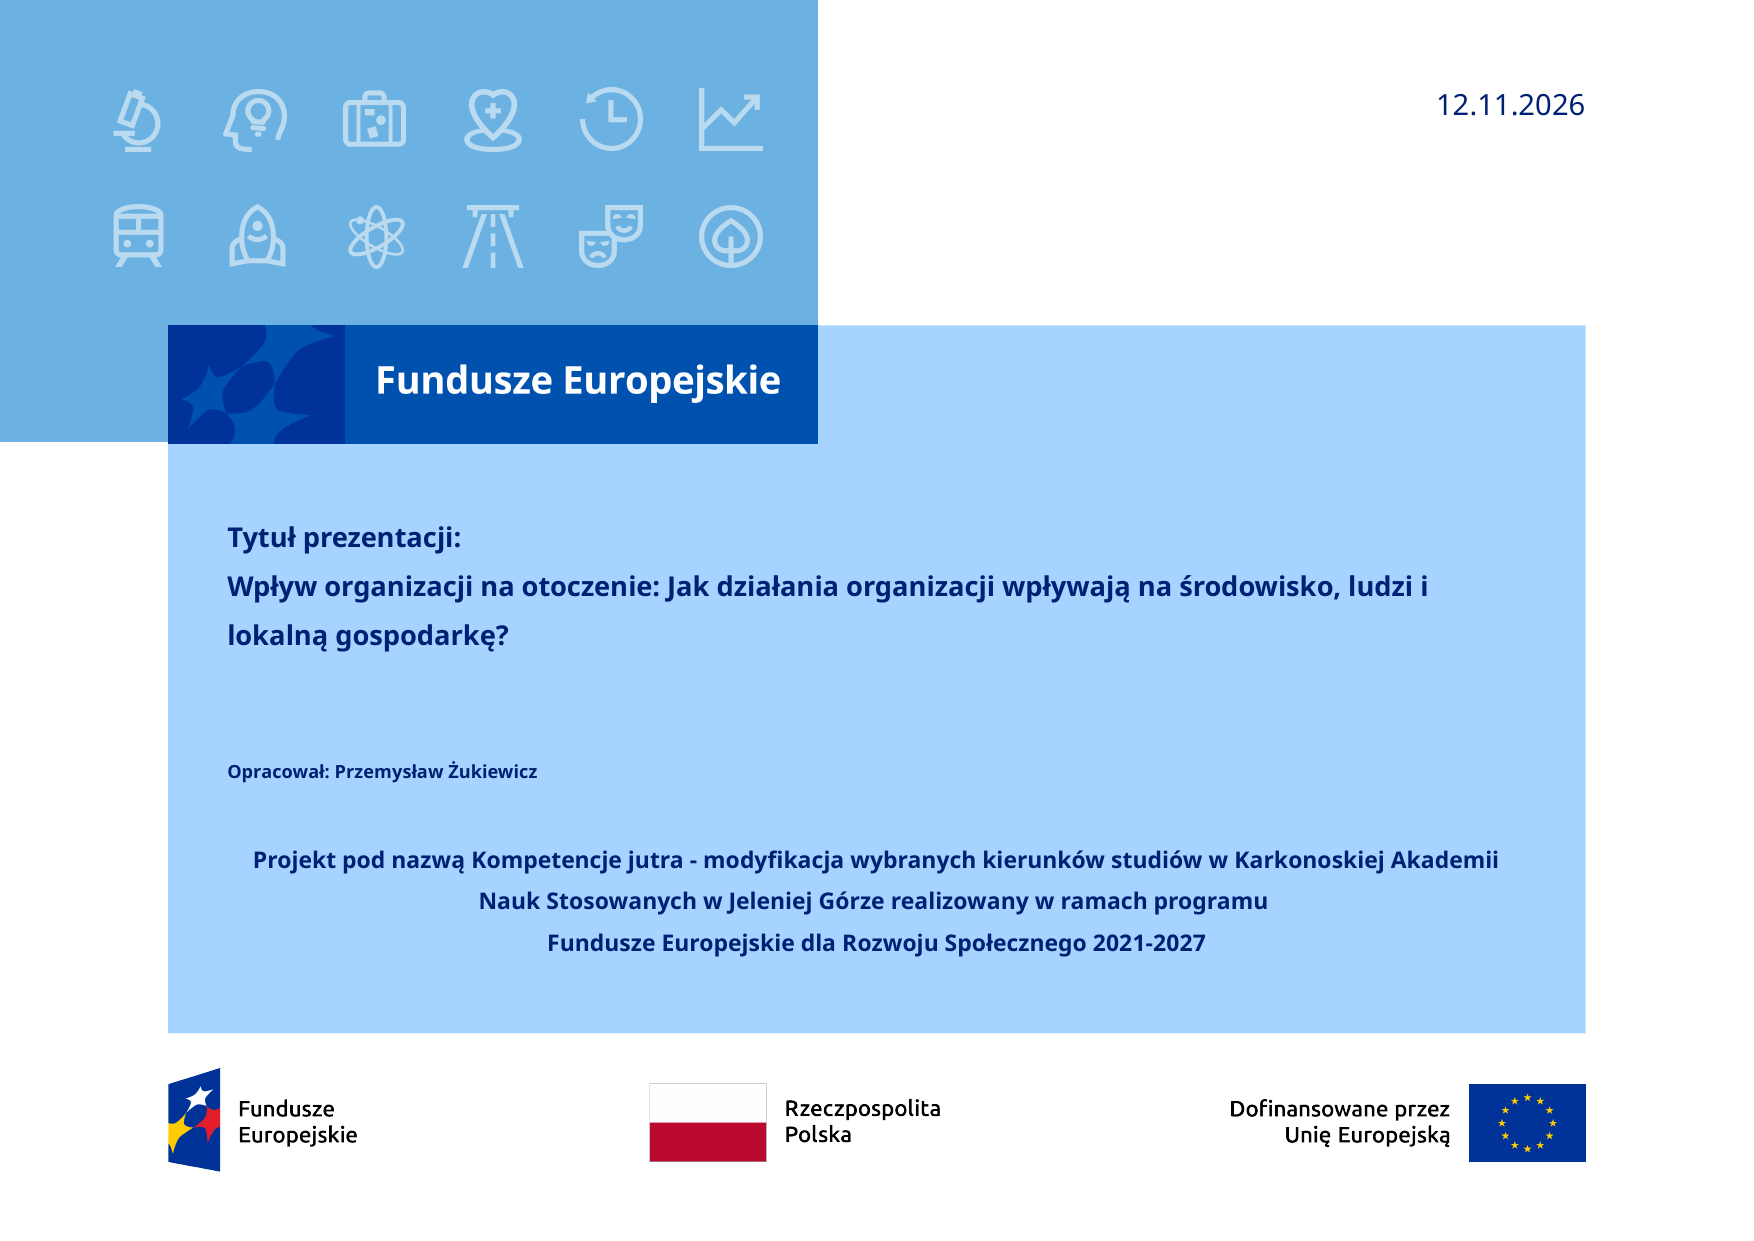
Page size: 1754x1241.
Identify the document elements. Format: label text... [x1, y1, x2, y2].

picture [168, 325, 818, 444]
picture [1192, 1045, 1625, 1201]
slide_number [1290, 88, 1586, 146]
subtitle Projekt pod nazwą Kompetencje jutra - modyfikacja wybranych kierunków studiów w Karkonoskiej Akademii Nauk Stosowanych w Jeleniej Górze realizowany w ramach programu Fundusze Europejskie dla Rozwoju Społecznego 2021-2027 [227, 797, 1527, 975]
picture [610, 1044, 979, 1201]
picture [129, 1045, 396, 1201]
title Tytuł prezentacji: Wpływ organizacji na otoczenie: Jak działania organizacji wpływają na środowisko, ludzi i lokalną gospodarkę? Opracował: Przemysław Żukiewicz [227, 503, 1527, 786]
